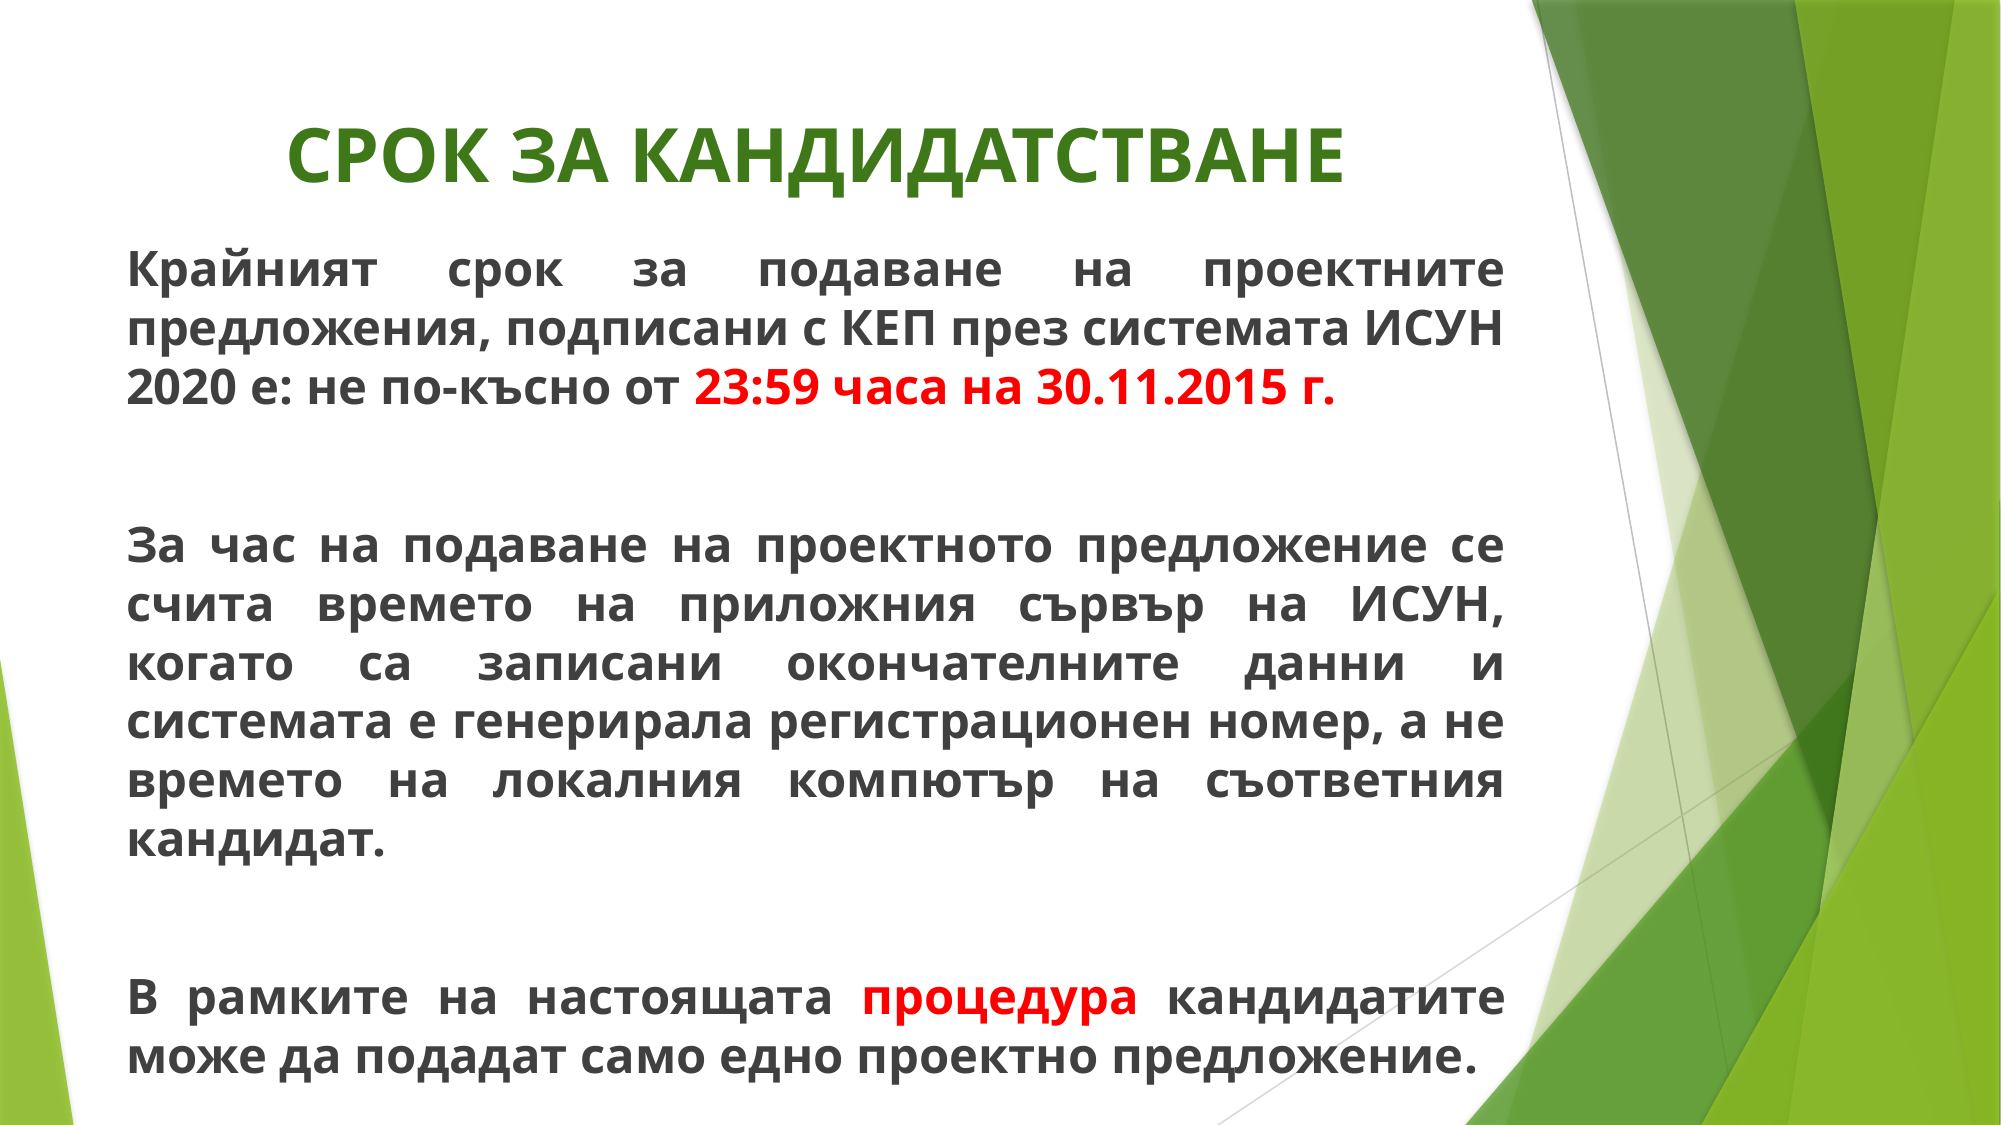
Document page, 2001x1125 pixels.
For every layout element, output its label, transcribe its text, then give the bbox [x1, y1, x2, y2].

list Крайният срок за подаване на проектните предложения, подписани с КЕП през системата ИСУН 2020 е: не по-късно от 23:59 часа на 30.11.2015 г. За час на подаване на проектното предложение се счита времето на приложния сървър на ИСУН, когато са записани окончателните данни и системата е генерирала регистрационен номер, а не времето на локалния компютър на съответния кандидат. В рамките на настоящата процедура кандидатите може да подадат само едно проектно предложение. [111, 230, 1522, 1093]
title СРОК ЗА КАНДИДАТСТВАНЕ [111, 99, 1522, 230]
